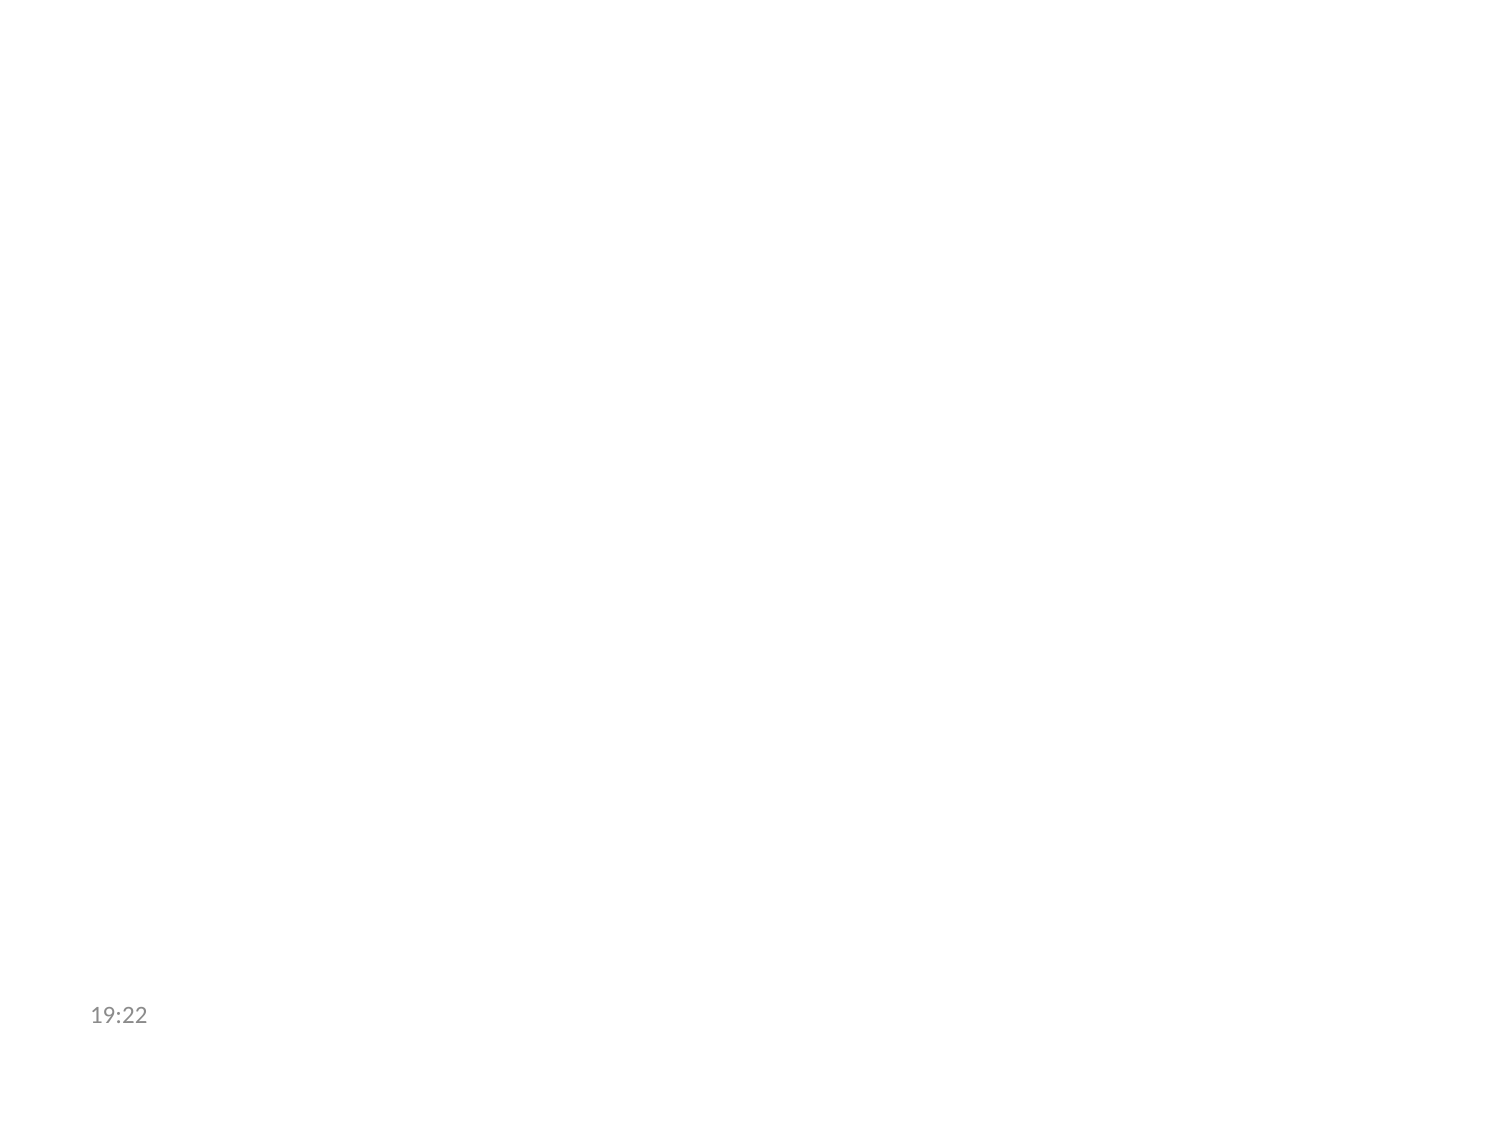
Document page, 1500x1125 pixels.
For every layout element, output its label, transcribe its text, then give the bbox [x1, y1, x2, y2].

text_box 15:35 [75, 983, 425, 1044]
